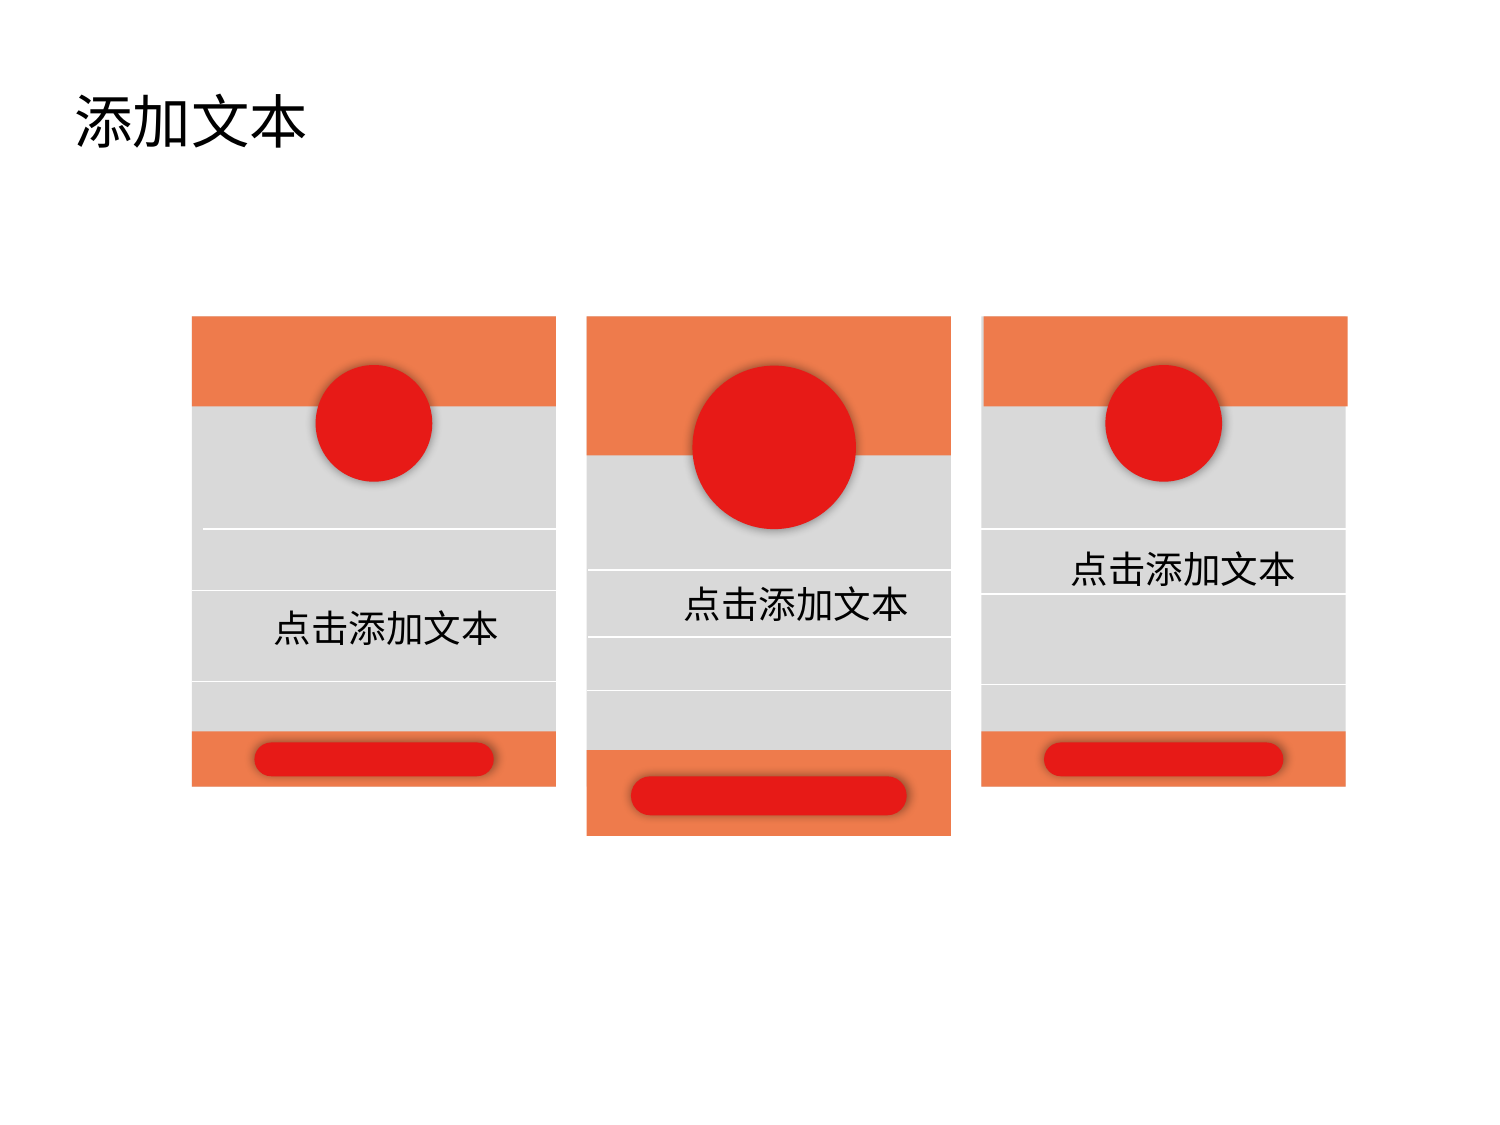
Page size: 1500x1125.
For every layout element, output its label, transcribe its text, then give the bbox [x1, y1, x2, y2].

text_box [191, 316, 1348, 837]
text_box 添加文本 [60, 78, 323, 163]
